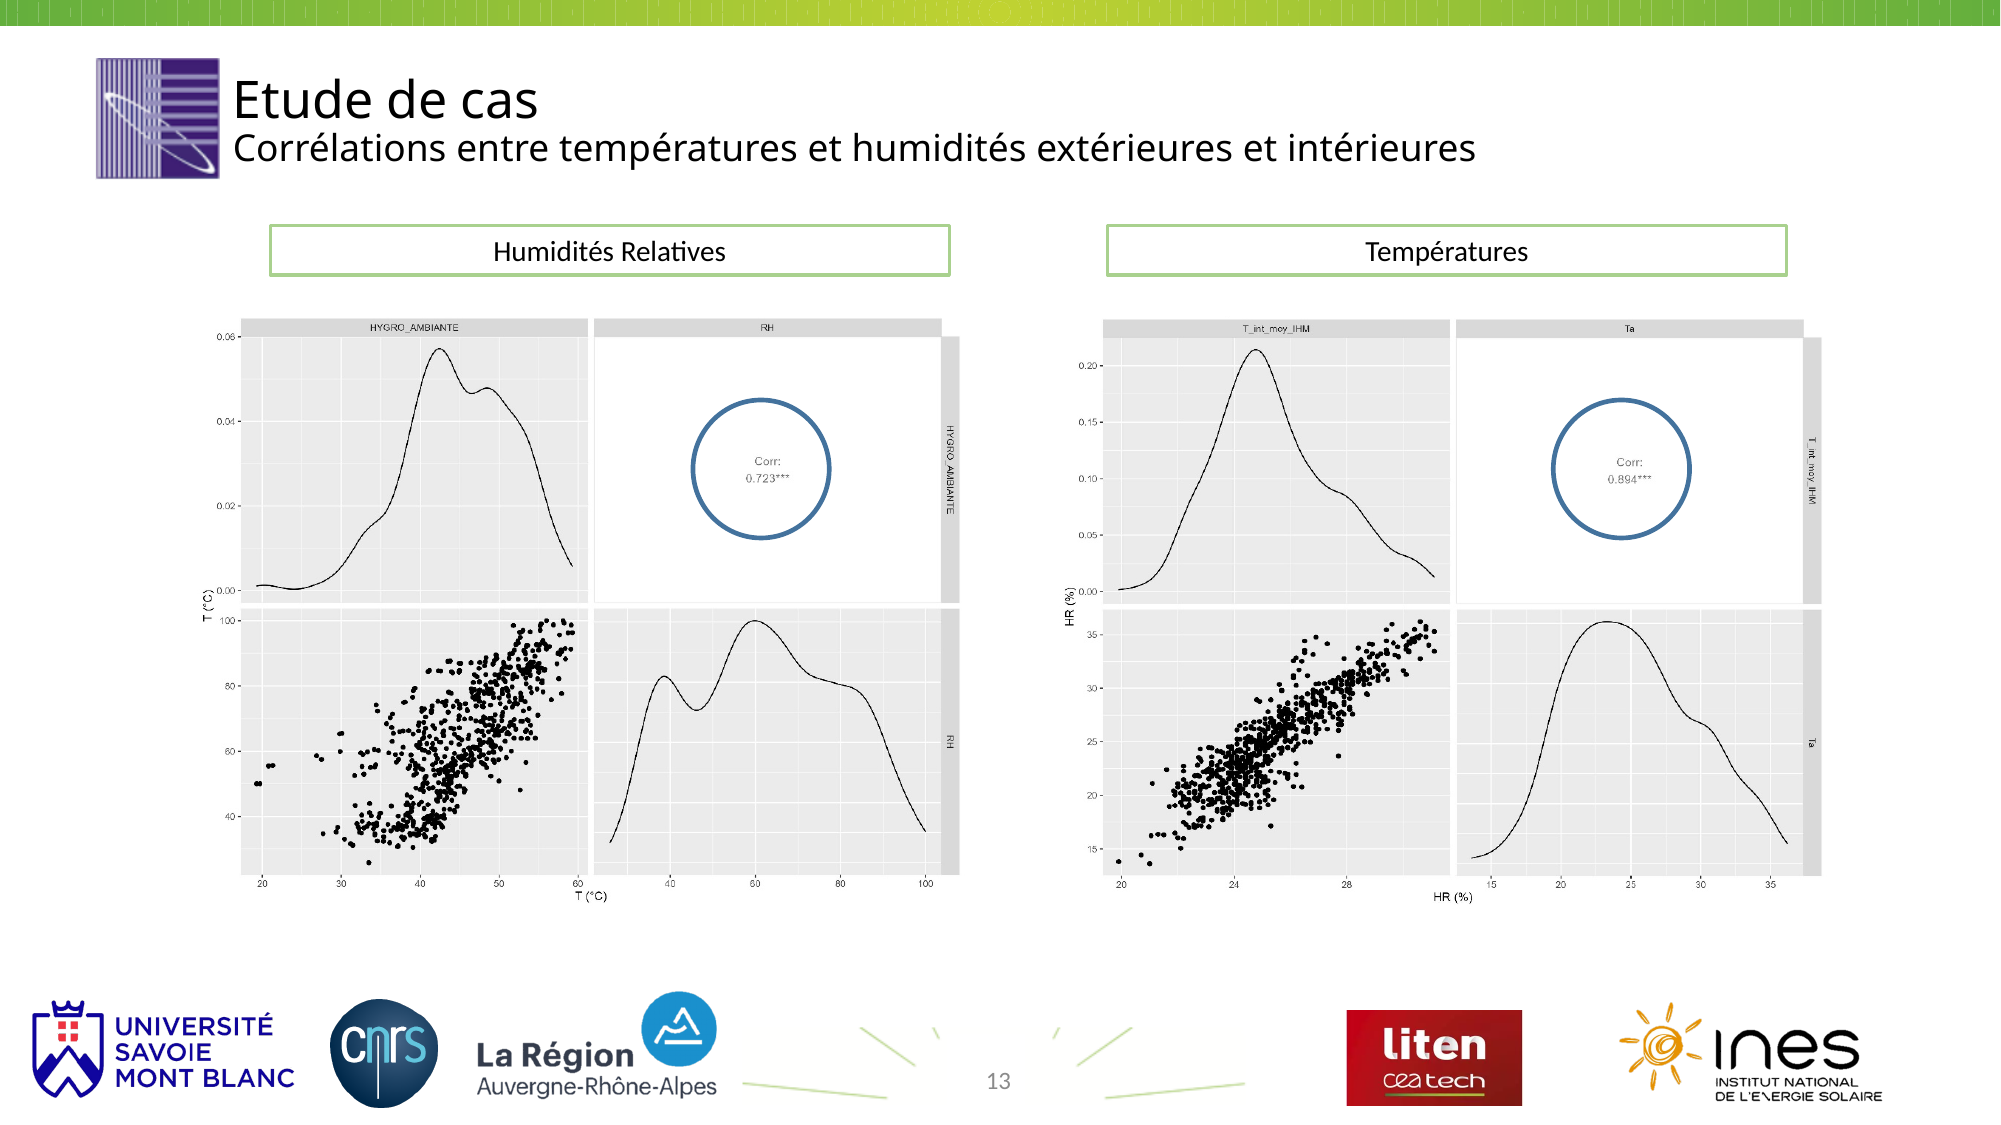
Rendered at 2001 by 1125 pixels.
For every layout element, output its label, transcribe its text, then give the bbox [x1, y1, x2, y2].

slide_number 13 [955, 1049, 1042, 1110]
picture [19, 989, 307, 1118]
title Etude de cas Corrélations entre températures et humidités extérieures et intérieures [217, 52, 1512, 191]
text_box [197, 225, 1827, 909]
picture [476, 989, 1264, 1105]
picture [330, 999, 438, 1108]
picture [95, 58, 217, 180]
picture [1610, 994, 1891, 1109]
picture [1344, 1010, 1525, 1106]
